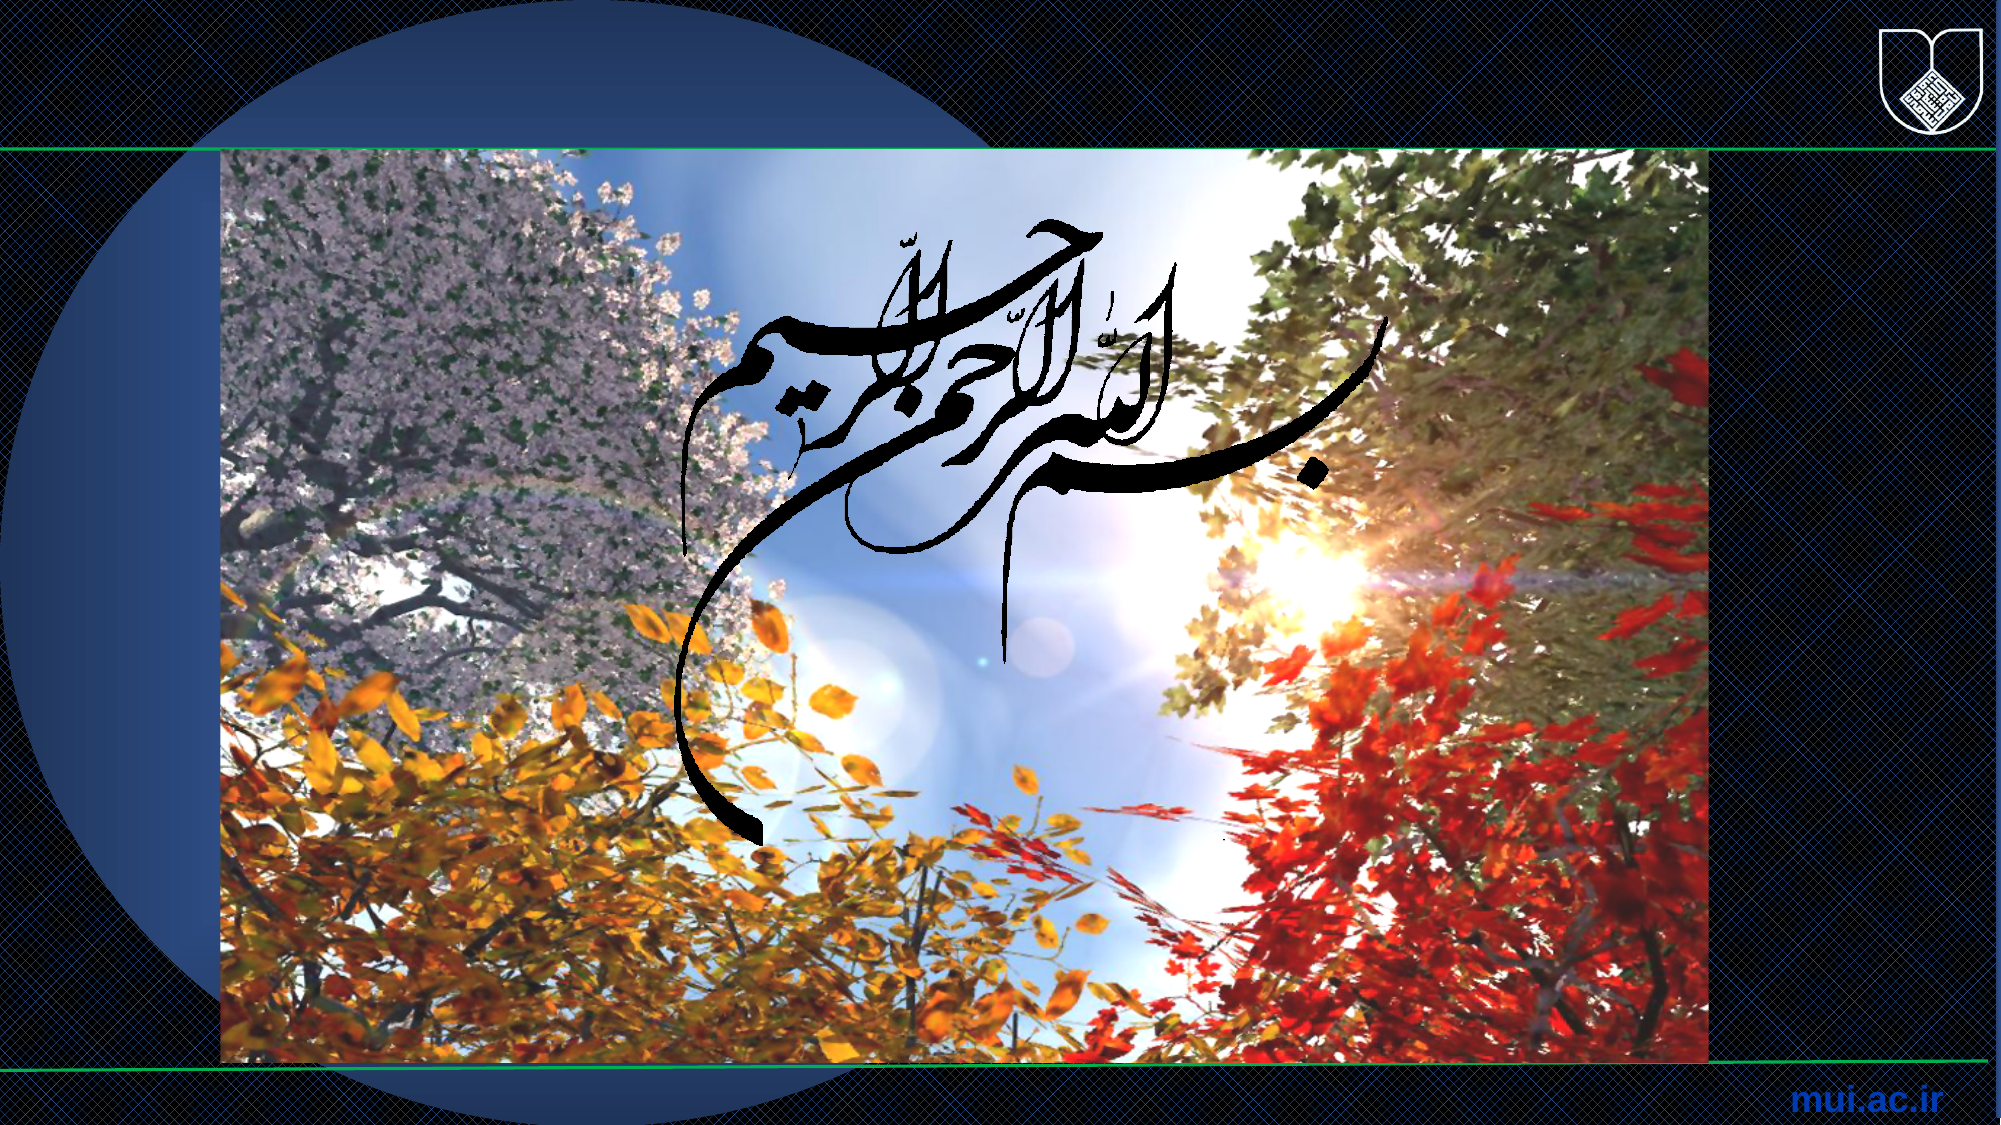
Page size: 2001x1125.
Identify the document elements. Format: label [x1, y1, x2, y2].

picture [1874, 0, 1988, 138]
picture [220, 148, 1709, 1063]
